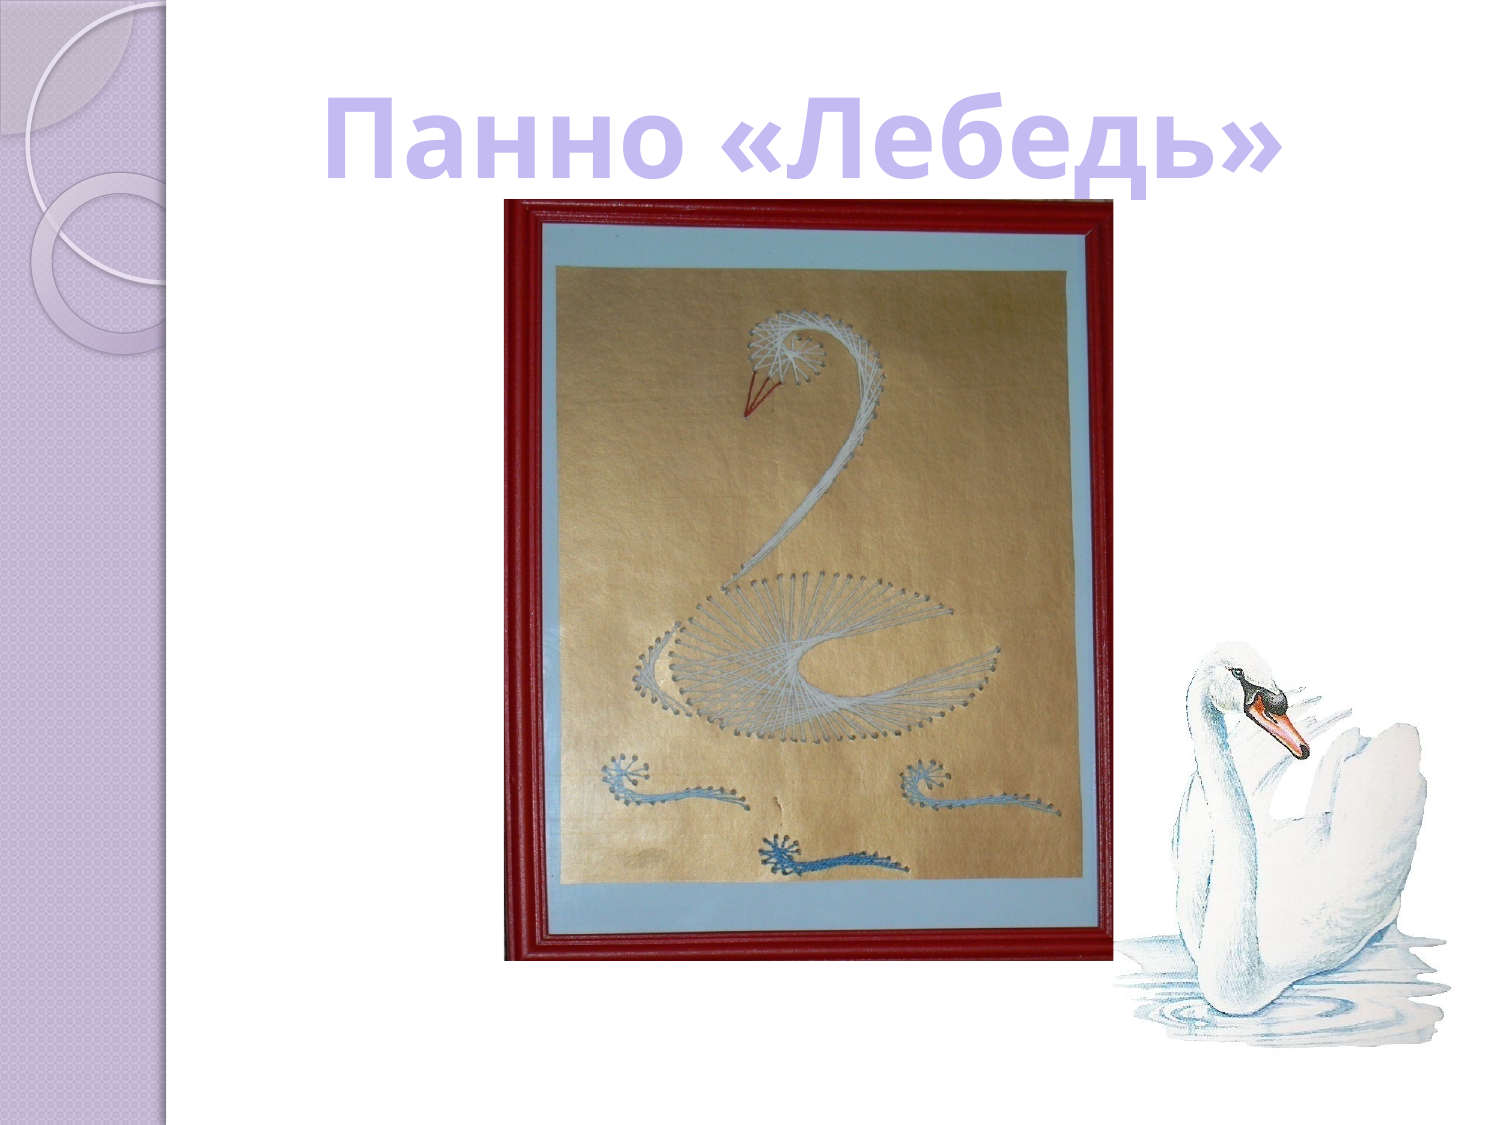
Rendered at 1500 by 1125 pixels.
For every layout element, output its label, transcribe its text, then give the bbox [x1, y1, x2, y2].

text_box Панно «Лебедь» [281, 58, 1325, 209]
picture [427, 199, 1456, 1057]
